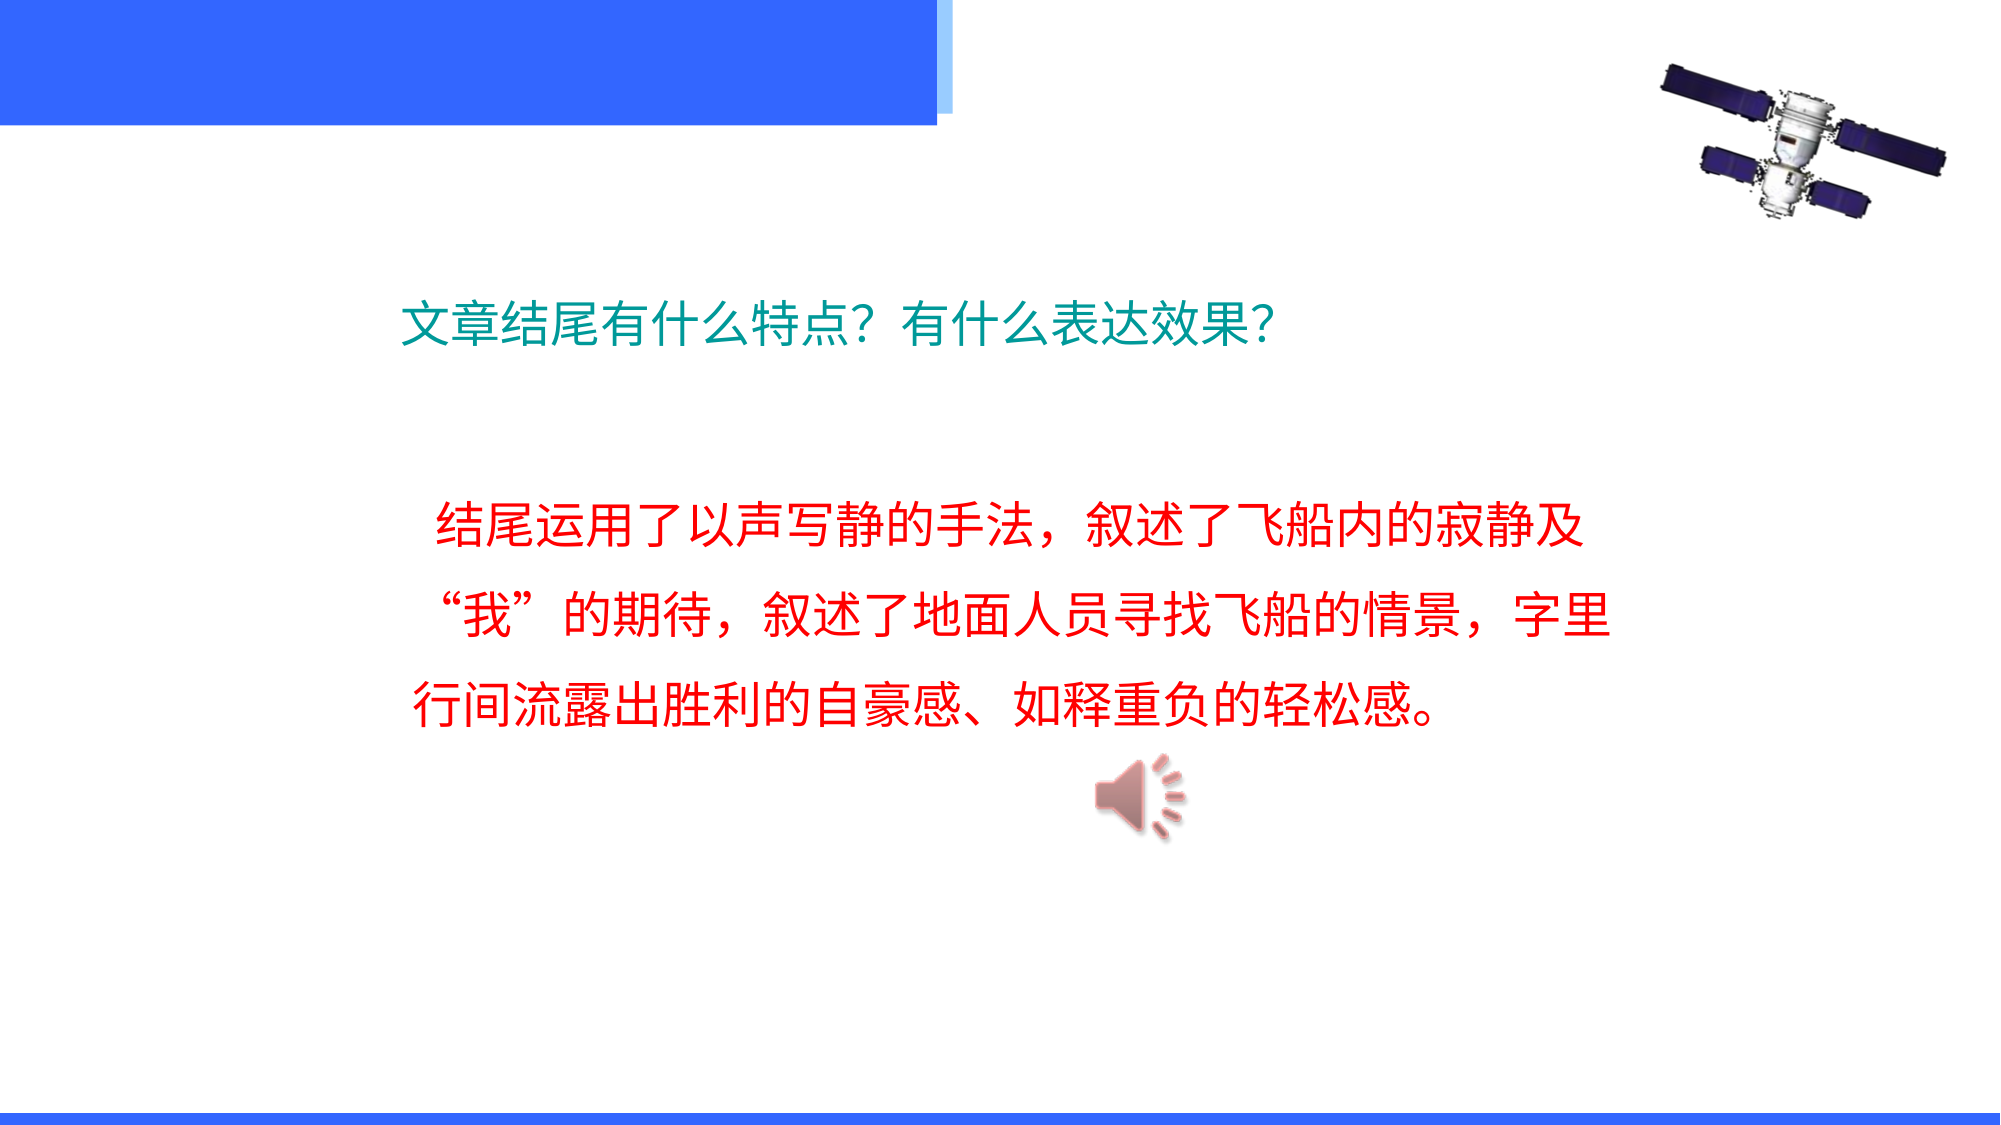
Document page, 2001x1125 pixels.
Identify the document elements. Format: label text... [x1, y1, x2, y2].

picture [1094, 751, 1191, 848]
text_box 结尾运用了以声写静的手法，叙述了飞船内的寂静及“我”的期待，叙述了地面人员寻找飞船的情景，字里行间流露出胜利的自豪感、如释重负的轻松感。 [397, 456, 1660, 741]
text_box 文章结尾有什么特点？有什么表达效果？ [385, 255, 1567, 361]
picture [1609, 11, 1982, 298]
